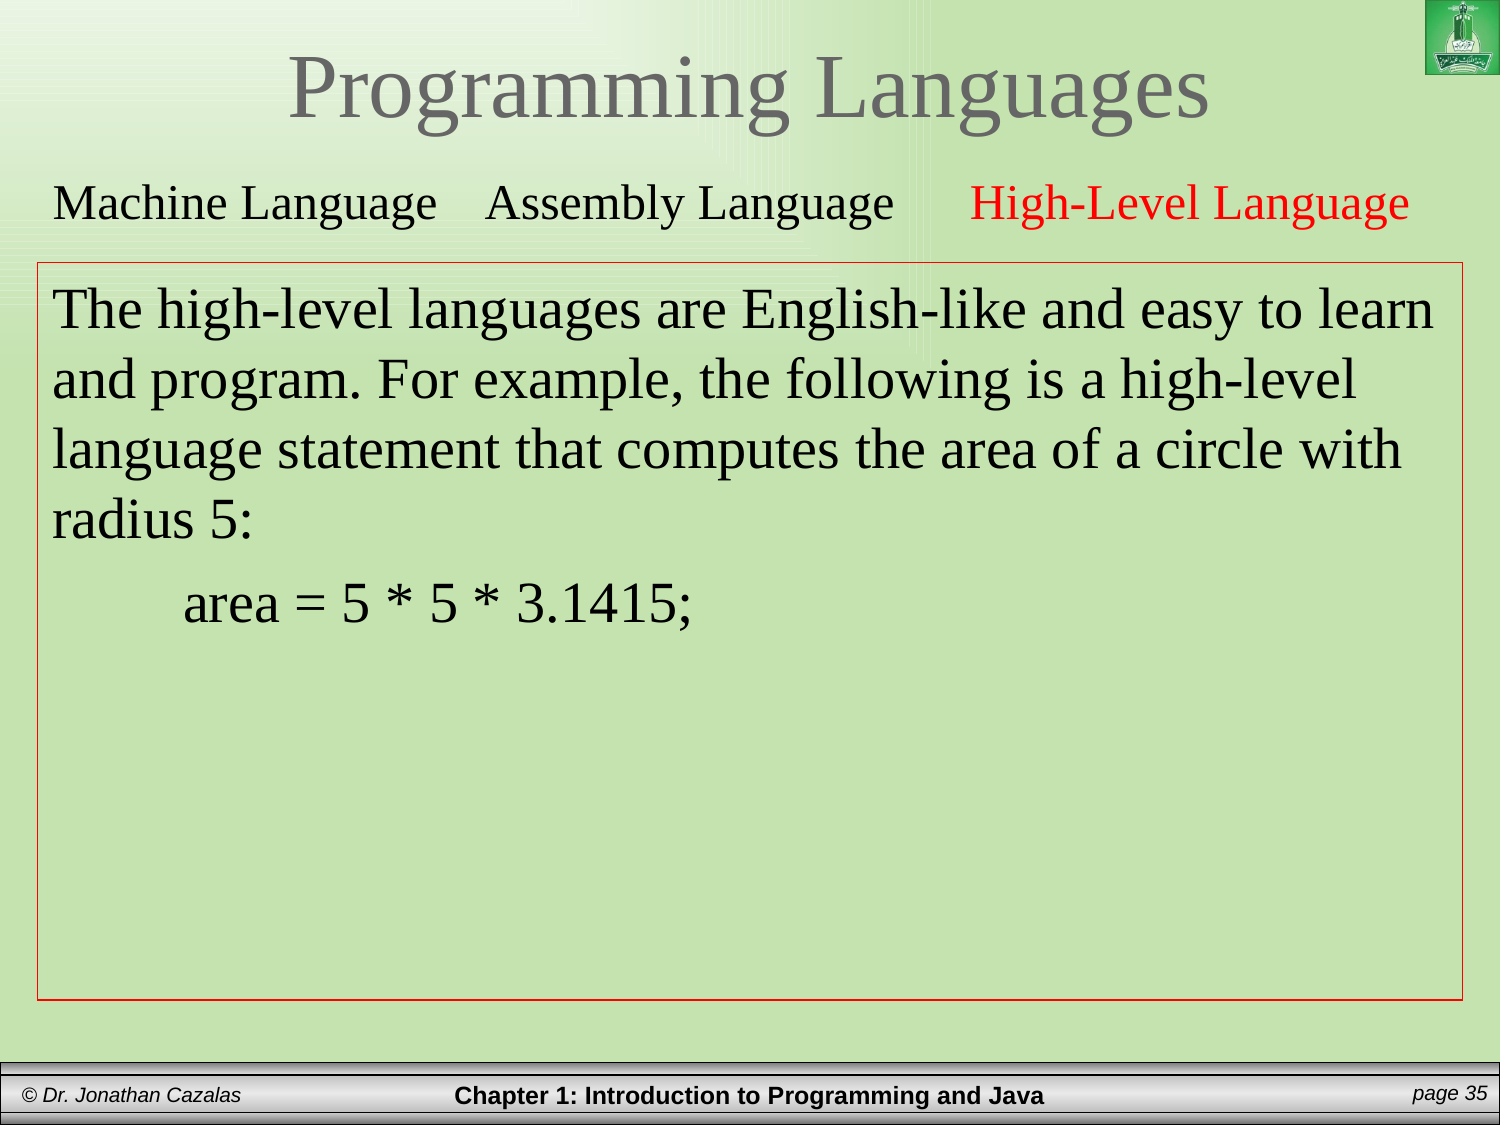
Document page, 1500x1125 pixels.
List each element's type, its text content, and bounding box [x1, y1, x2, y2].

picture [1425, 0, 1500, 75]
text_box The high-level languages are English-like and easy to learn and program. For example, the following is a high-level language statement that computes the area of a circle with radius 5: area = 5 * 5 * 3.1415; [37, 262, 1463, 1000]
text_box Machine Language Assembly Language High-Level Language [37, 162, 1438, 238]
text_box Programming Languages [112, 37, 1388, 125]
